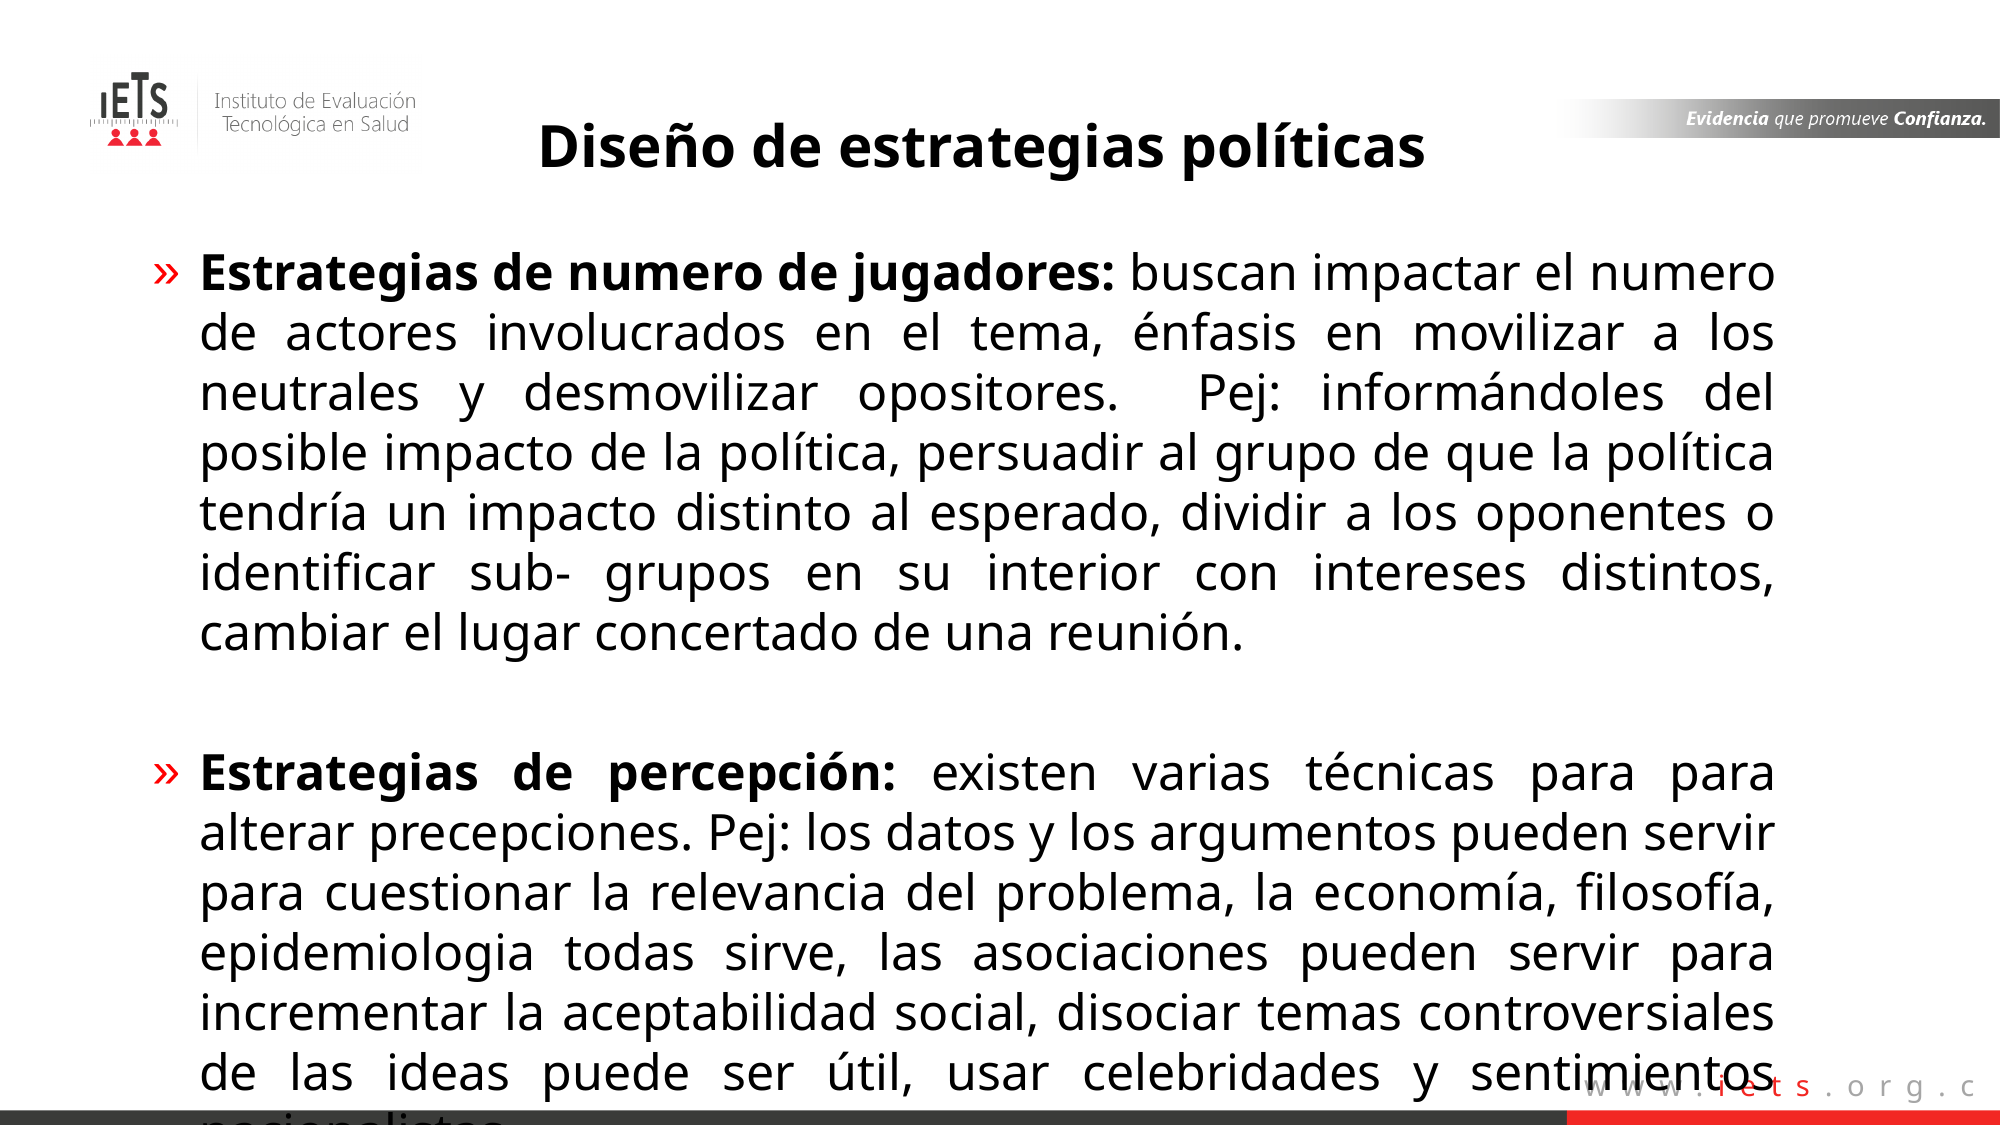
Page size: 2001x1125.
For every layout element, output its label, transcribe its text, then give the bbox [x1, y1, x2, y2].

picture [90, 54, 422, 174]
text_box Diseño de estrategias políticas [350, 101, 1615, 208]
picture [1546, 99, 2000, 138]
text_box Estrategias de numero de jugadores: buscan impactar el numero de actores involucrados en el tema, énfasis en movilizar a los neutrales y desmovilizar opositores. Pej: informándoles del posible impacto de la política, persuadir al grupo de que la política tendría un impacto distinto al esperado, dividir a los oponentes o identificar sub- grupos en su interior con intereses distintos, cambiar el lugar concertado de una reunión. Estrategias de percepción: existen varias técnicas para para alterar precepciones. Pej: los datos y los argumentos pueden servir para cuestionar la relevancia del problema, la economía, filosofía, epidemiologia todas sirve, las asociaciones pueden servir para incrementar la aceptabilidad social, disociar temas controversiales de las ideas puede ser útil, usar celebridades y sentimientos nacionalistas. [137, 233, 1792, 931]
